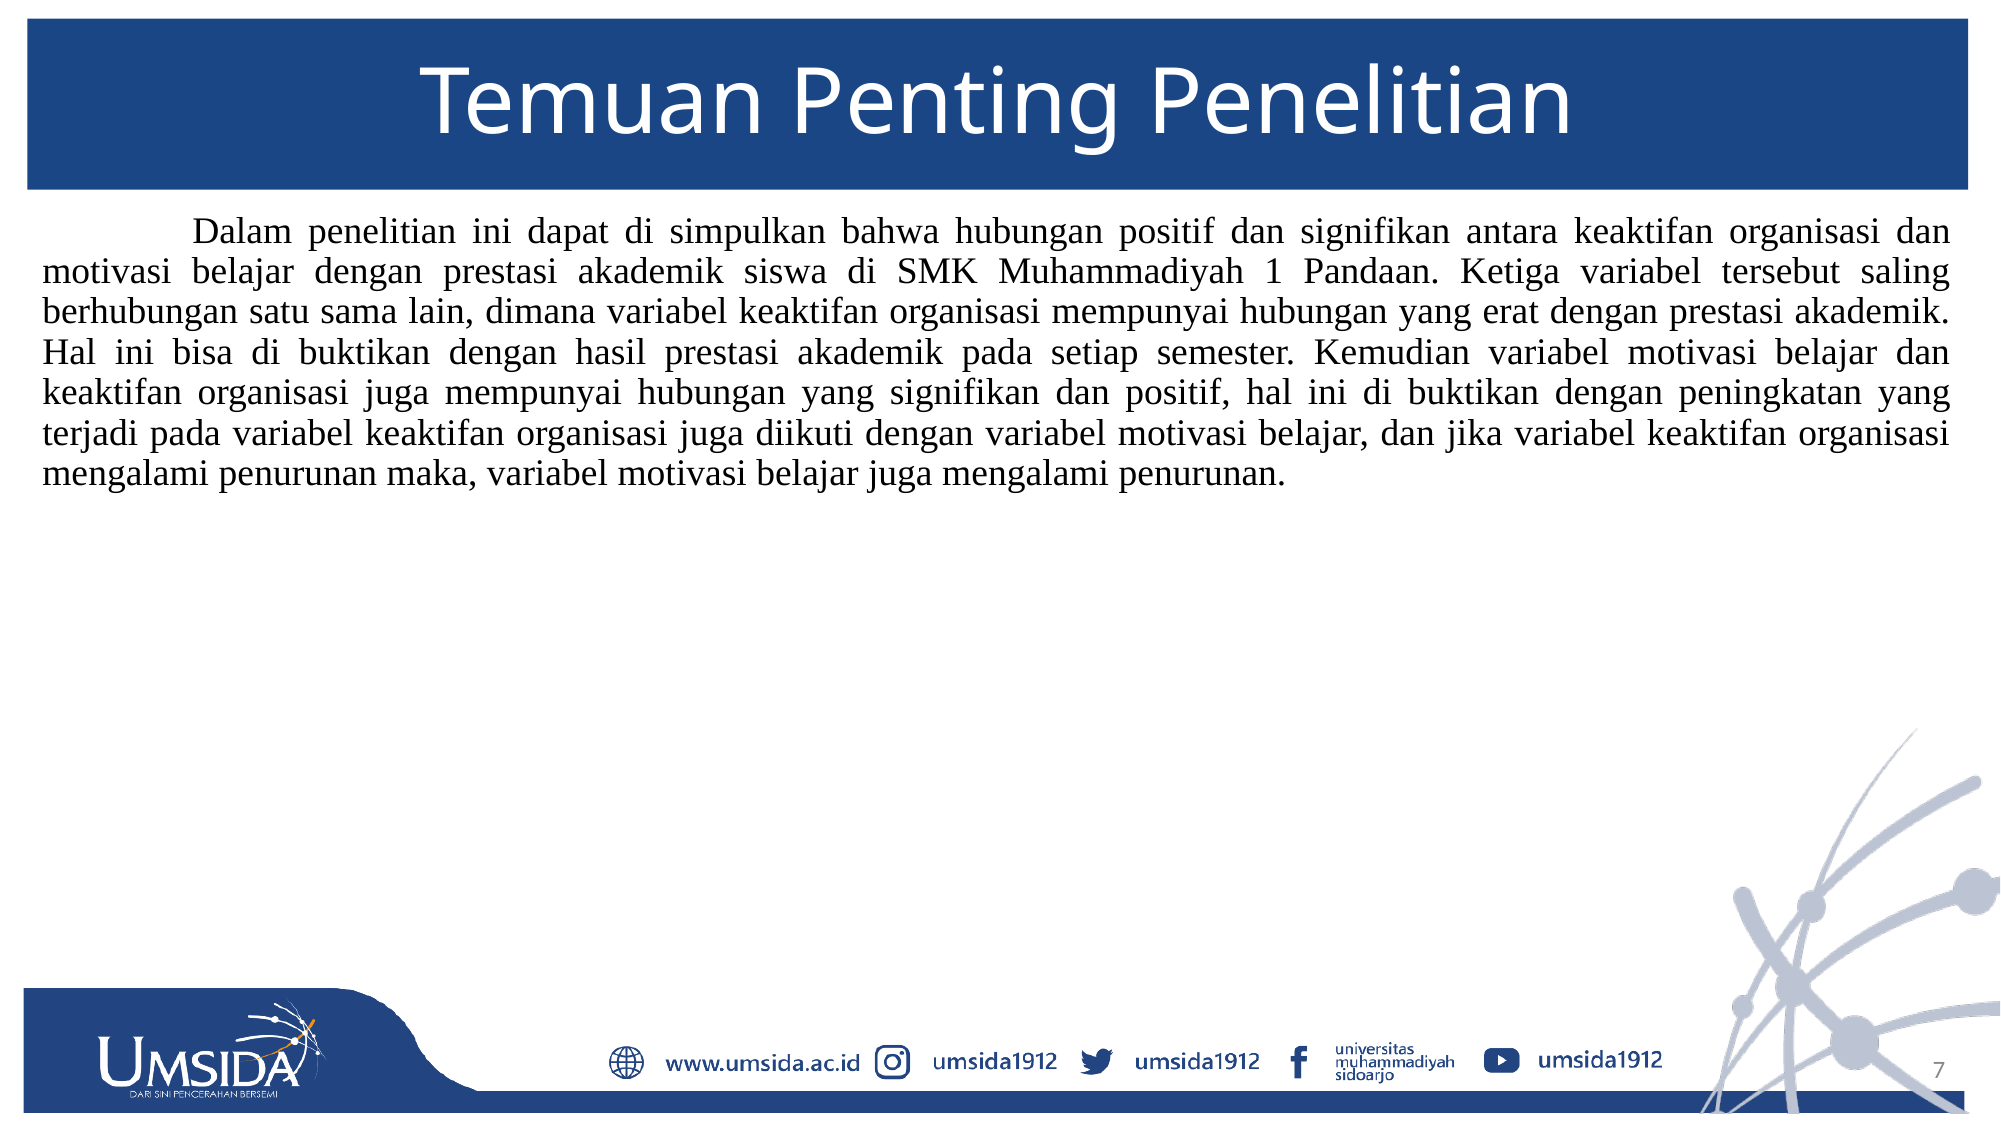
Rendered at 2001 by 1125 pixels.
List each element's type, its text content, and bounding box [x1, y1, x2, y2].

title Temuan Penting Penelitian [27, 18, 1969, 190]
list Dalam penelitian ini dapat di simpulkan bahwa hubungan positif dan signifikan antara keaktifan organisasi dan motivasi belajar dengan prestasi akademik siswa di SMK Muhammadiyah 1 Pandaan. Ketiga variabel tersebut saling berhubungan satu sama lain, dimana variabel keaktifan organisasi mempunyai hubungan yang erat dengan prestasi akademik. Hal ini bisa di buktikan dengan hasil prestasi akademik pada setiap semester. Kemudian variabel motivasi belajar dan keaktifan organisasi juga mempunyai hubungan yang signifikan dan positif, hal ini di buktikan dengan peningkatan yang terjadi pada variabel keaktifan organisasi juga diikuti dengan variabel motivasi belajar, dan jika variabel keaktifan organisasi mengalami penurunan maka, variabel motivasi belajar juga mengalami penurunan. [27, 203, 1969, 1039]
picture [23, 51, 2001, 1114]
